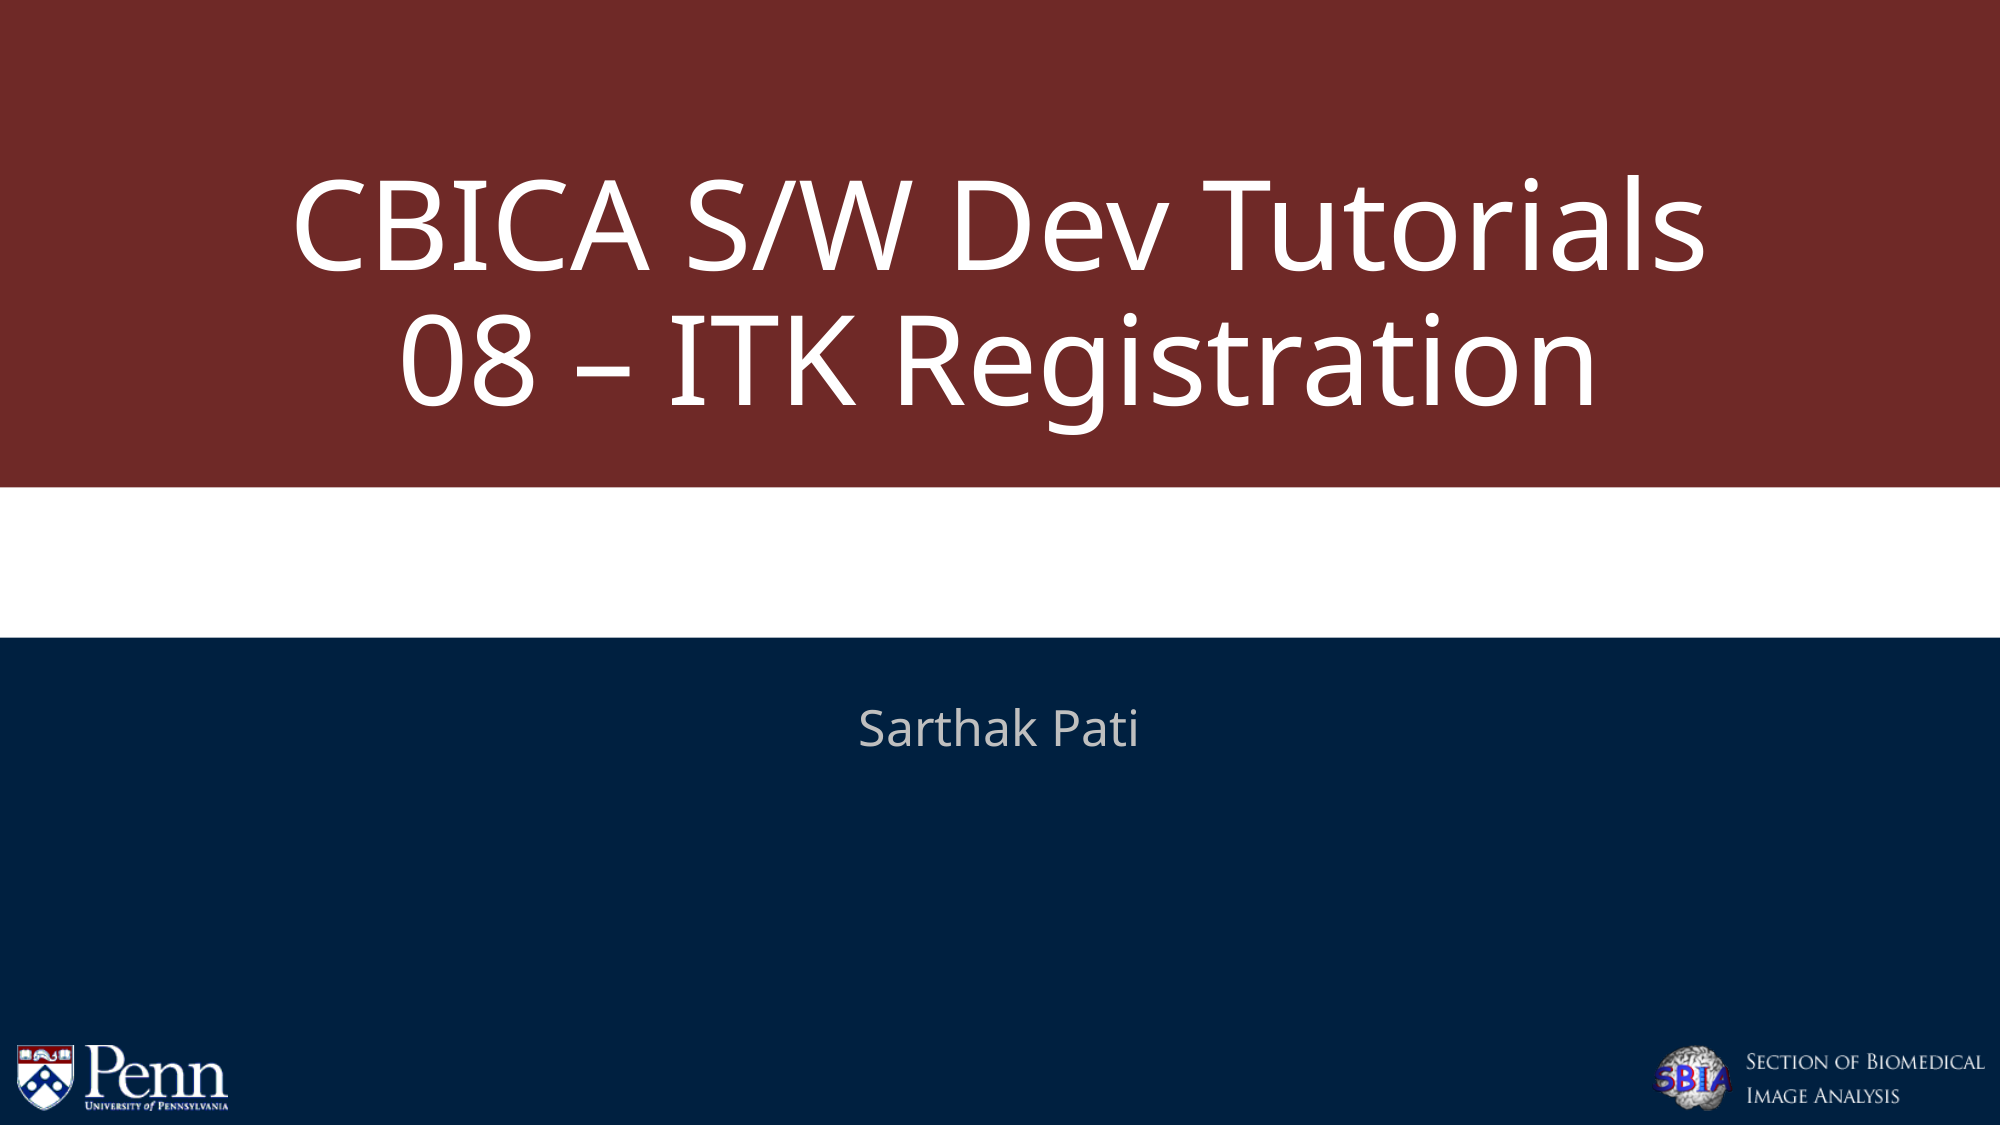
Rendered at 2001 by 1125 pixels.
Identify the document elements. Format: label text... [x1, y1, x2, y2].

subtitle Sarthak Pati [249, 696, 1750, 968]
picture [1652, 1044, 1985, 1112]
title CBICA S/W Dev Tutorials 08 – ITK Registration [249, 48, 1750, 440]
picture [17, 1045, 228, 1111]
